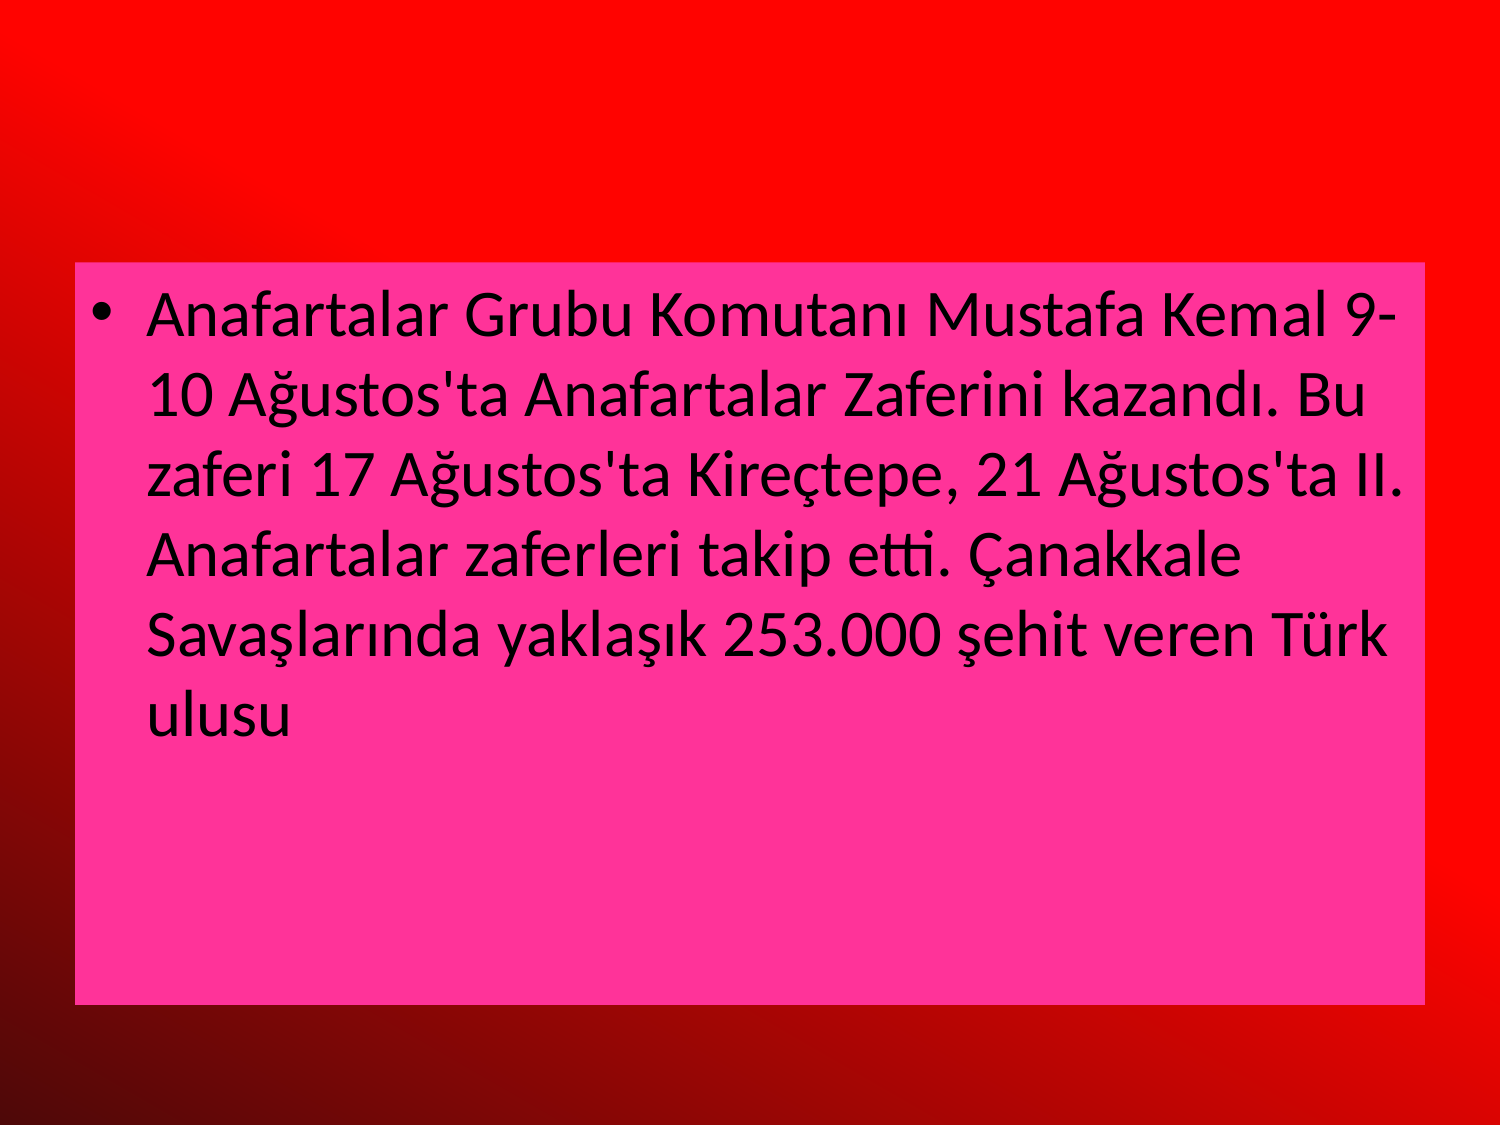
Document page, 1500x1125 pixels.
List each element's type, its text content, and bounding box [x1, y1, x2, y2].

list Anafartalar Grubu Komutanı Mustafa Kemal 9-10 Ağustos'ta Anafartalar Zaferini kazandı. Bu zaferi 17 Ağustos'ta Kireçtepe, 21 Ağustos'ta II. Anafartalar zaferleri takip etti. Çanakkale Savaşlarında yaklaşık 253.000 şehit veren Türk ulusu [75, 262, 1425, 1005]
